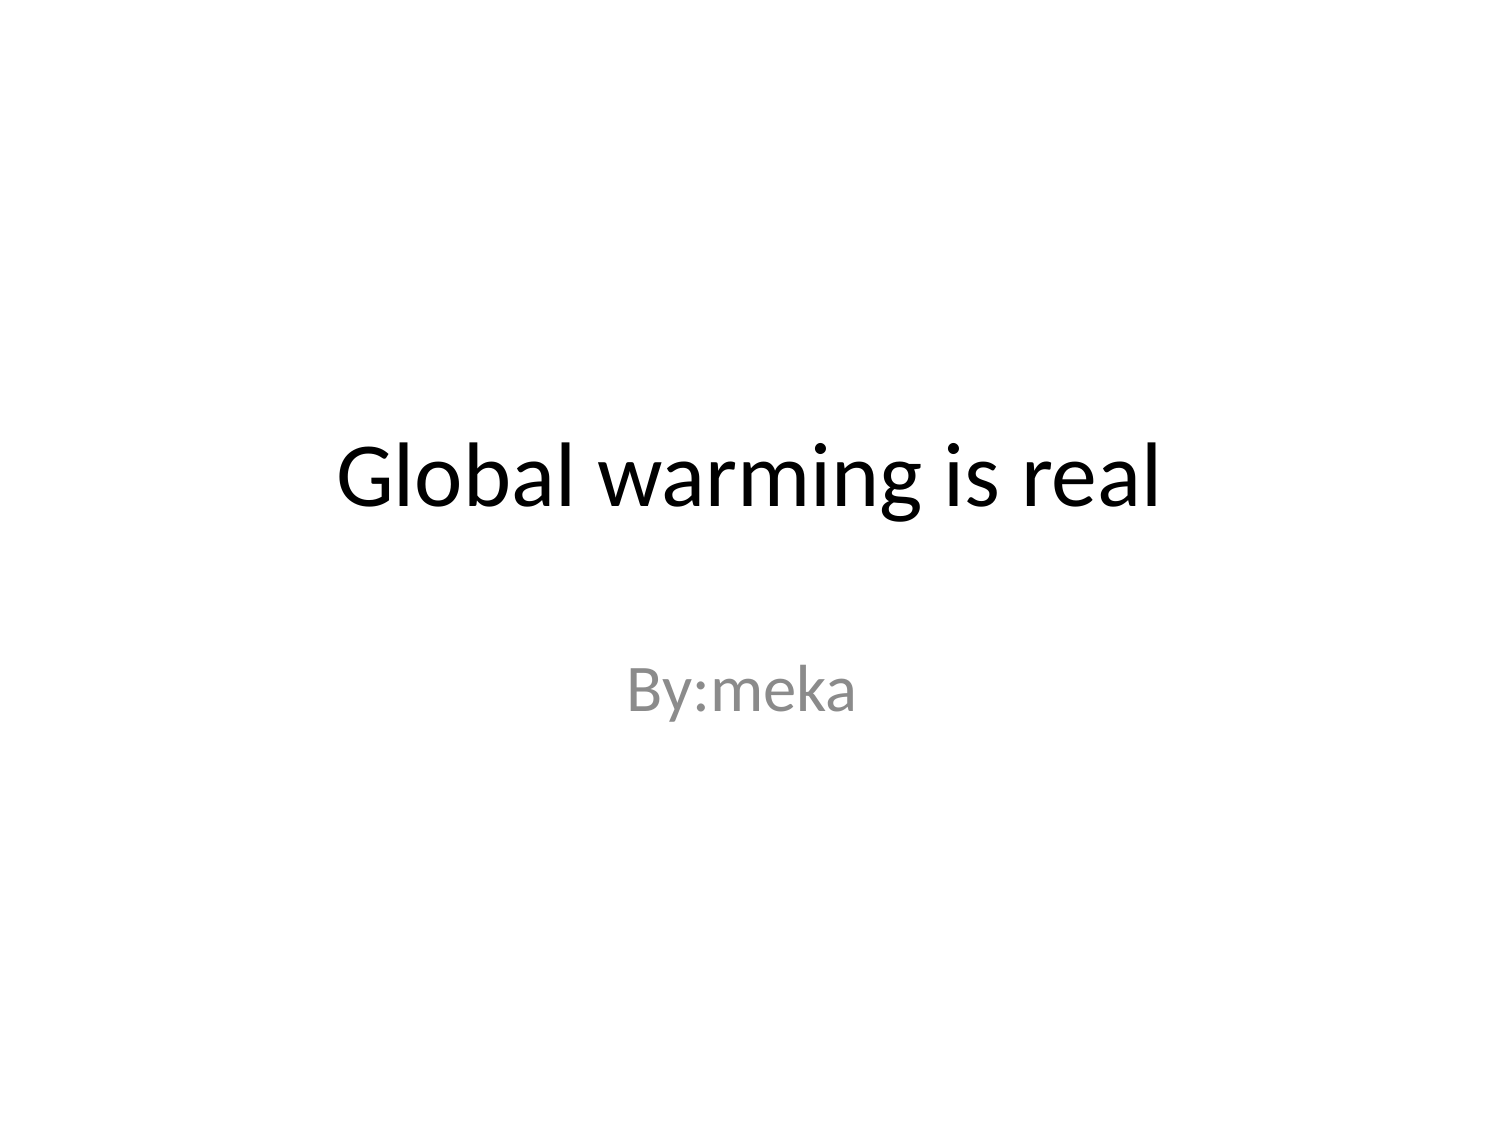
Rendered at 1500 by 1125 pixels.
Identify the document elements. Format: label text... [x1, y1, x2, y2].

subtitle By:meka [225, 637, 1275, 925]
title Global warming is real [112, 349, 1388, 591]
